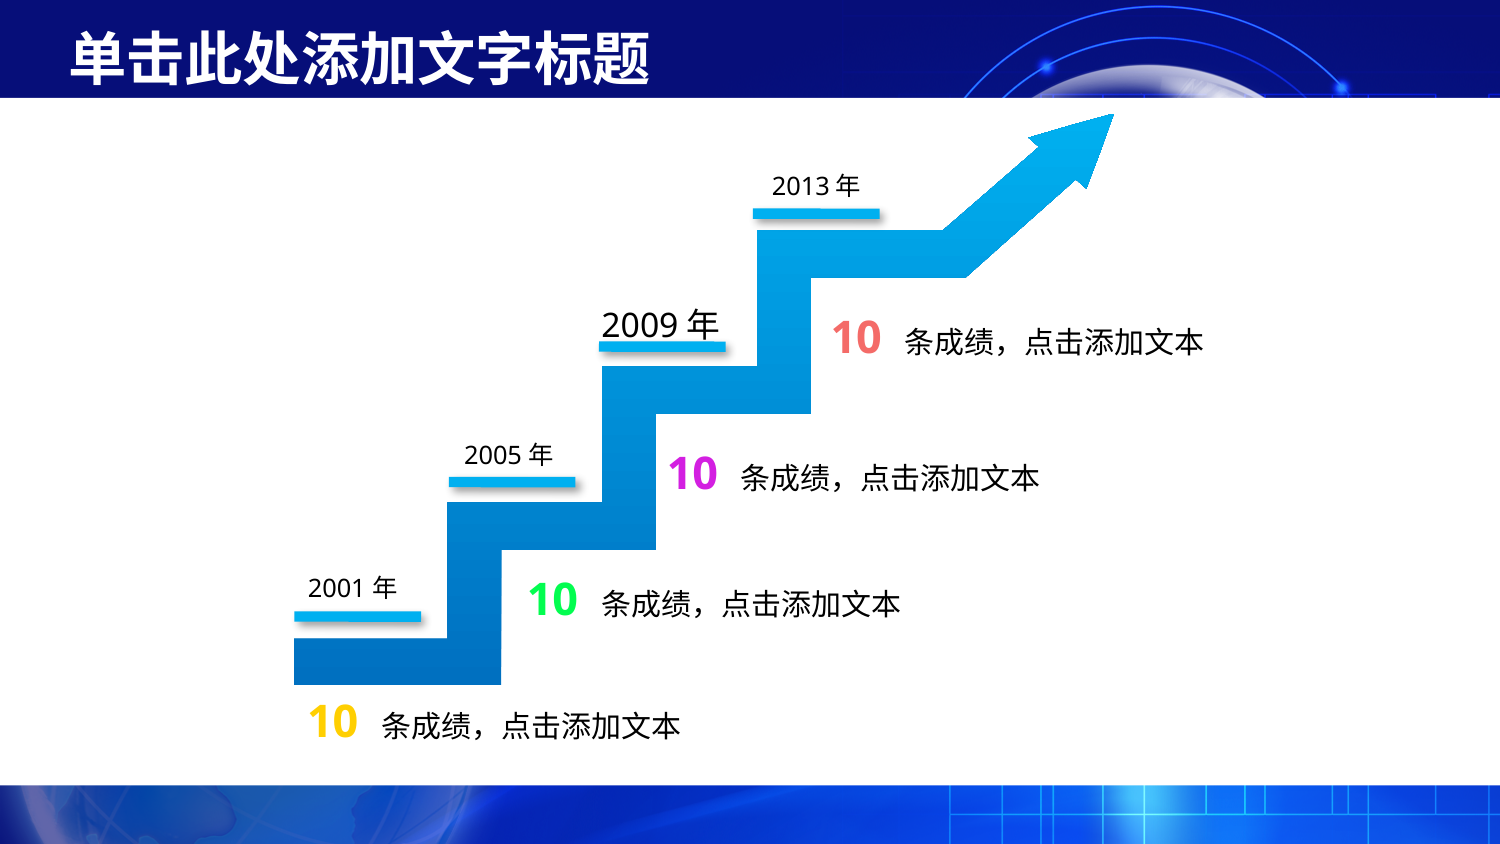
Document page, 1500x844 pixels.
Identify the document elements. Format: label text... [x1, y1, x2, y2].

text_box 10 条成绩，点击添加文本 [656, 437, 1148, 506]
text_box 10 条成绩，点击添加文本 [512, 562, 1008, 632]
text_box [588, 296, 733, 353]
picture [0, 0, 1500, 97]
text_box 10 条成绩，点击添加文本 [815, 300, 1227, 370]
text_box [448, 431, 576, 483]
text_box 10 条成绩，点击添加文本 [292, 684, 788, 754]
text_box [294, 564, 421, 617]
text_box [752, 163, 880, 214]
text_box [293, 113, 1114, 684]
picture [0, 786, 1500, 844]
